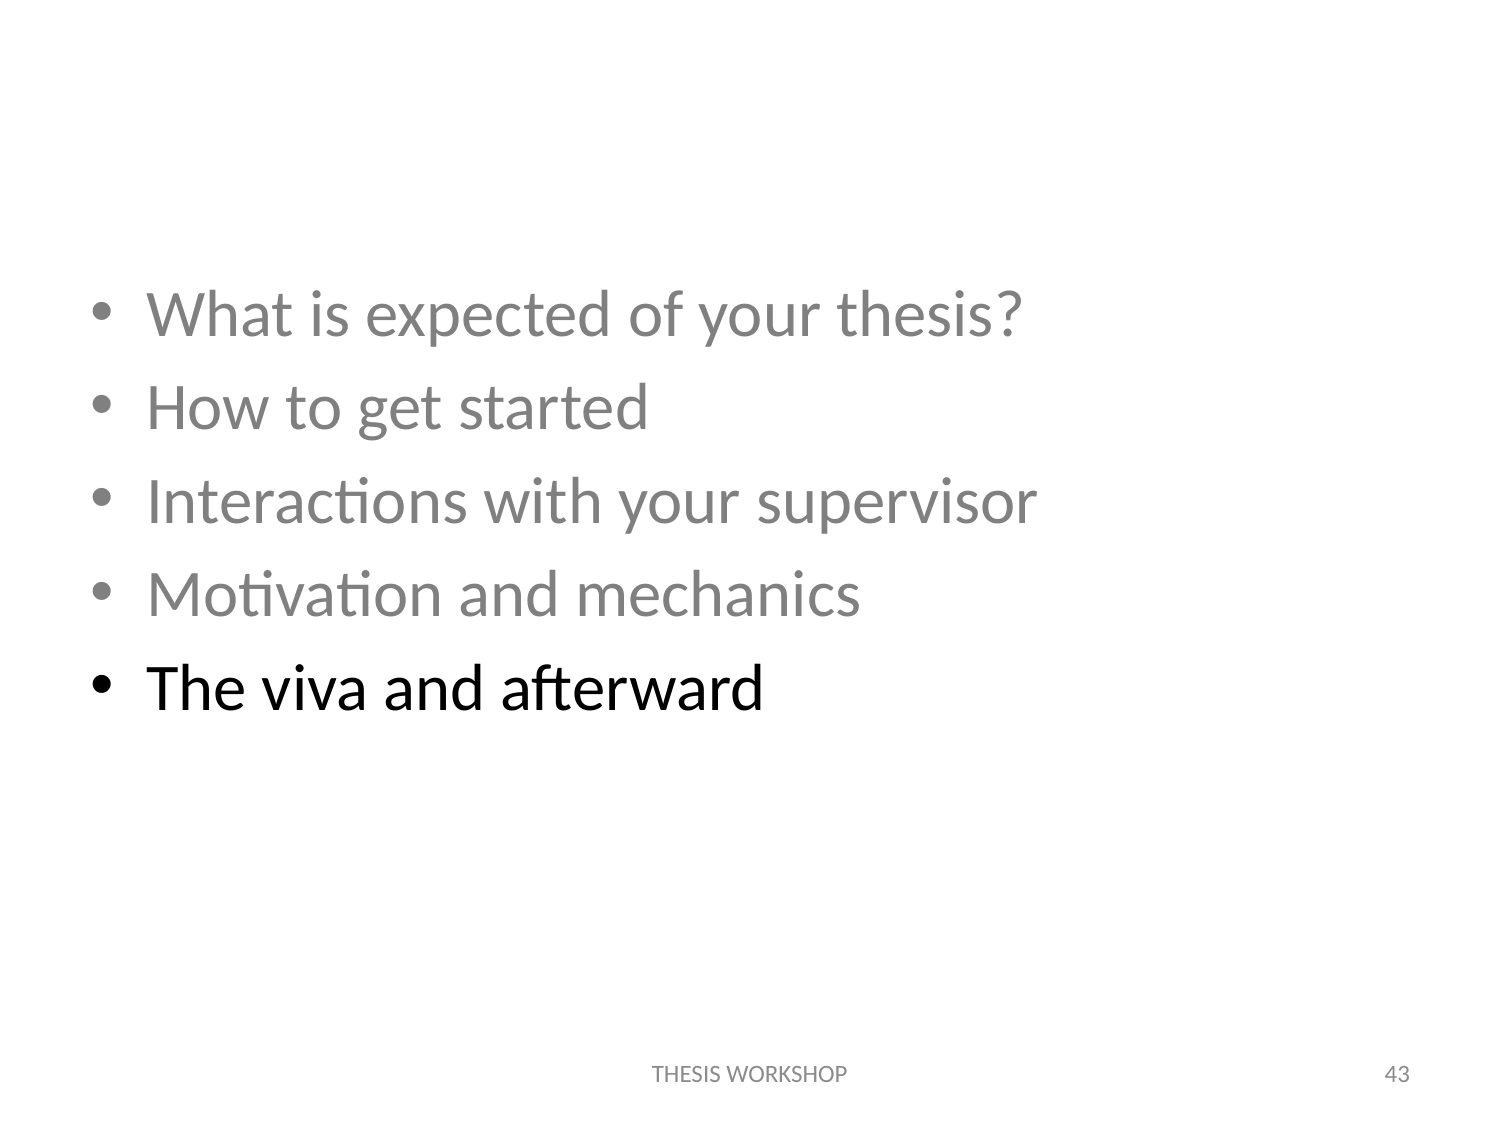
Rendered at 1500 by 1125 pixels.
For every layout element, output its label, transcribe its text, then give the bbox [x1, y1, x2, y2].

footer THESIS WORKSHOP [512, 1042, 988, 1103]
slide_number 43 [1074, 1042, 1425, 1103]
list What is expected of your thesis? How to get started Interactions with your supervisor Motivation and mechanics The viva and afterward [75, 262, 1425, 1005]
